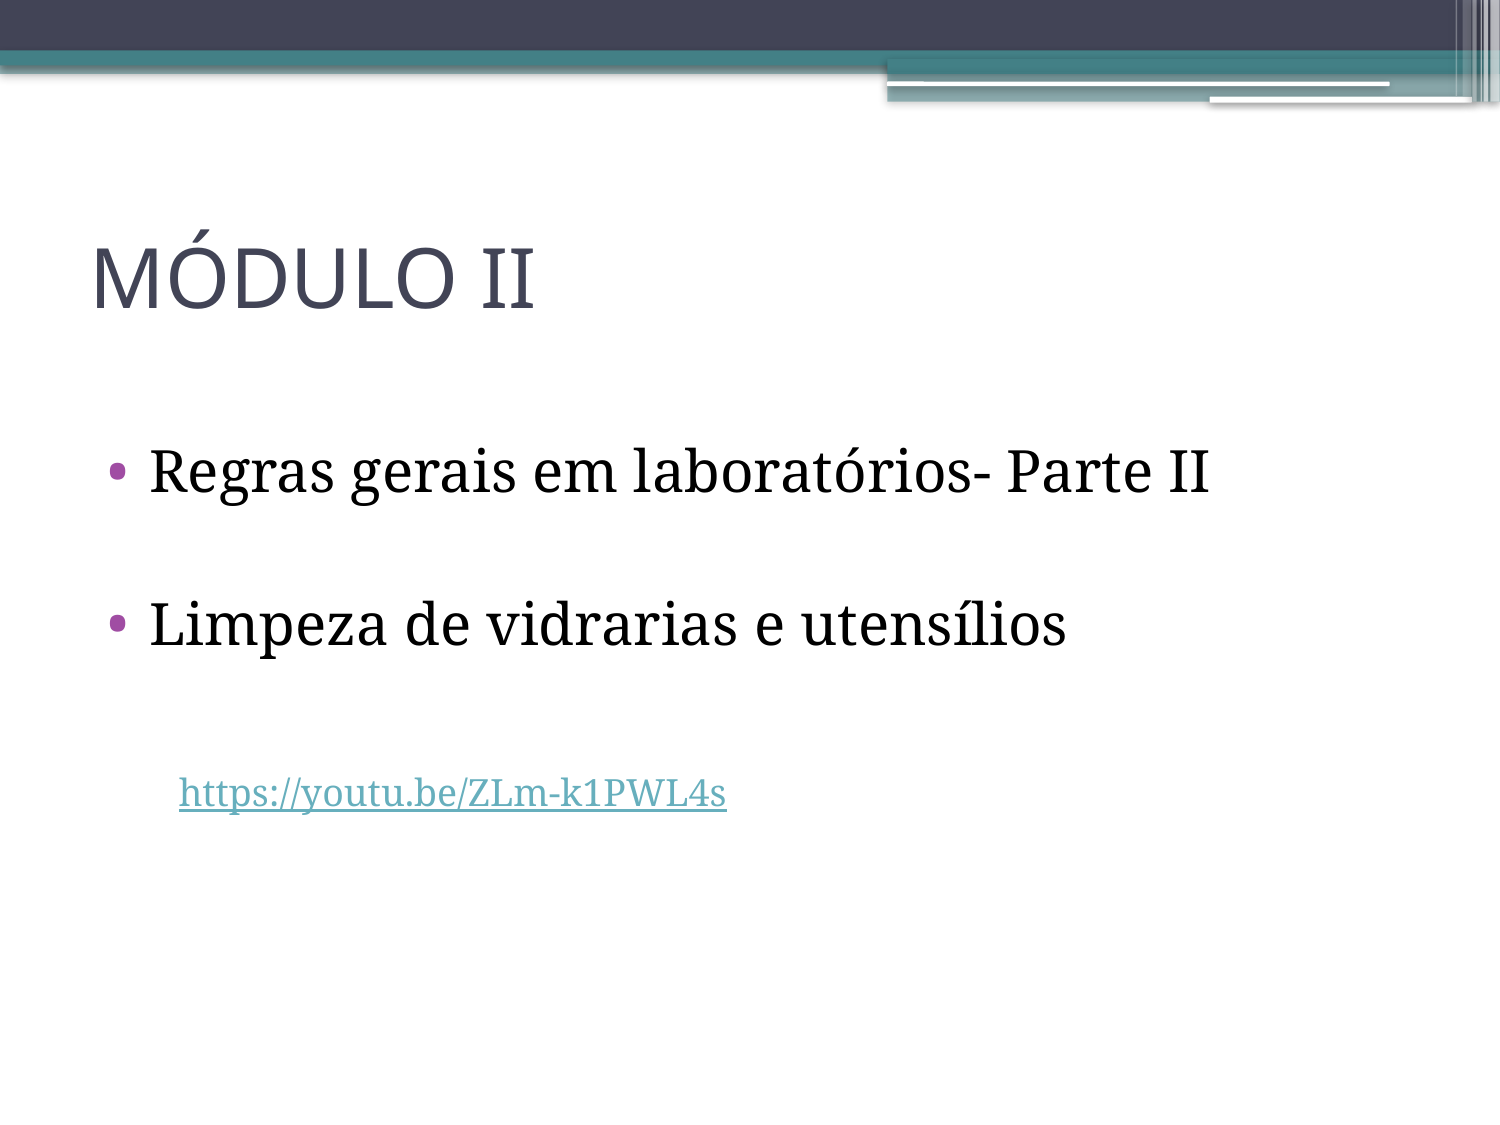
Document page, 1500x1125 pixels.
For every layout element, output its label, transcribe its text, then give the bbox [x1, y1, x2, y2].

title MÓDULO II [75, 187, 1425, 363]
text_box https://youtu.be/ZLm-k1PWL4s [164, 761, 1207, 828]
list Regras gerais em laboratórios- Parte II Limpeza de vidrarias e utensílios [75, 427, 1425, 1125]
